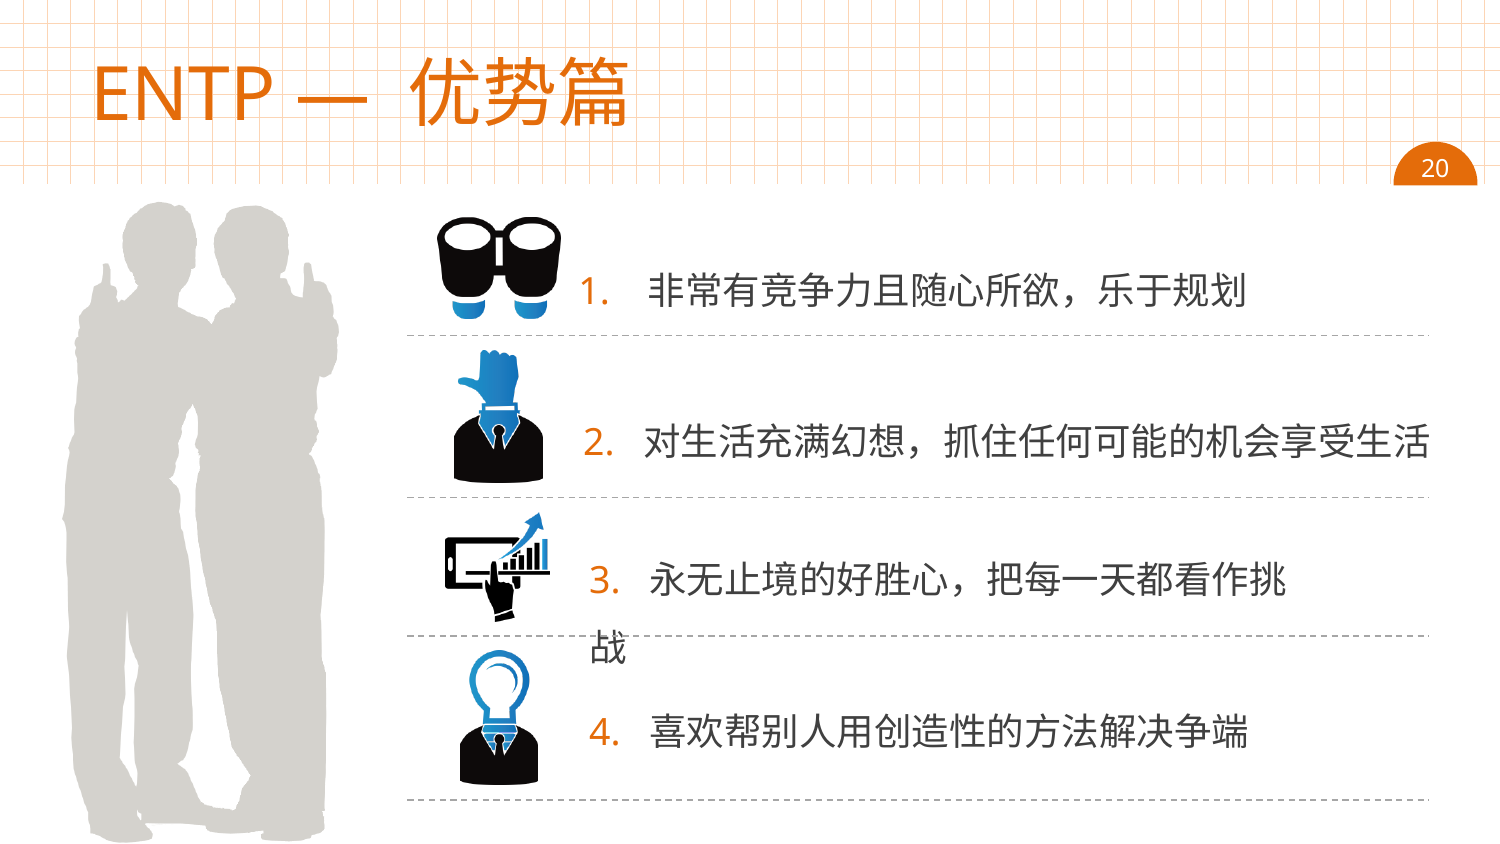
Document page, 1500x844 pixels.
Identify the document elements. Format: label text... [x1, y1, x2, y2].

title ENTP — 优势篇 [75, 20, 1425, 161]
picture [62, 200, 341, 843]
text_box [454, 349, 1440, 483]
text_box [460, 650, 1400, 786]
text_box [437, 214, 1253, 321]
slide_number 20 [1388, 152, 1483, 186]
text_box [445, 511, 1329, 622]
